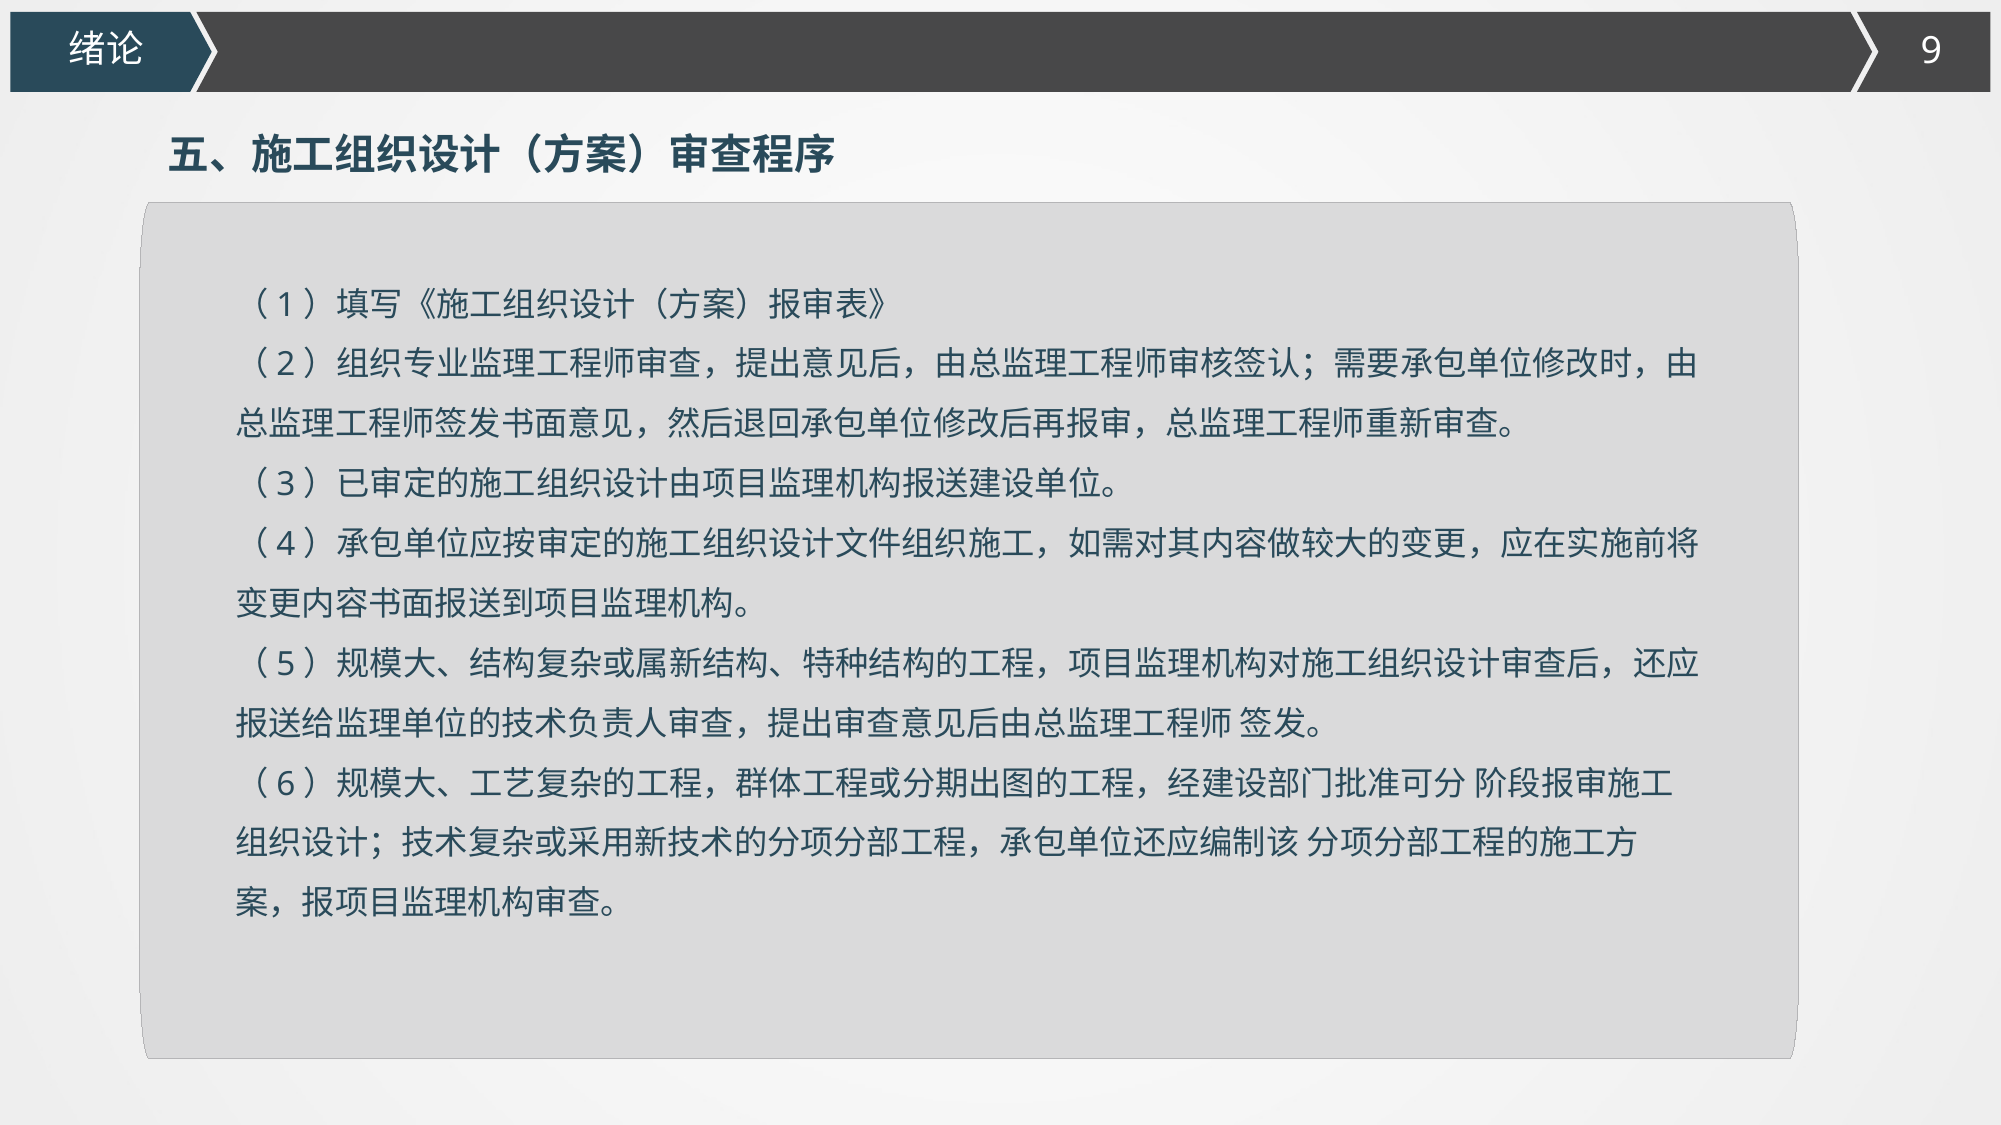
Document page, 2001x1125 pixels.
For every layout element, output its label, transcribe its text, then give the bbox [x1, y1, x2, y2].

text_box 绪论 [46, 17, 159, 78]
text_box [139, 202, 1799, 1059]
picture [0, 0, 2001, 1125]
text_box 五、施工组织设计（方案）审查程序 [153, 120, 1013, 186]
text_box （1）填写《施工组织设计（方案）报审表》 （2）组织专业监理工程师审查，提出意见后，由总监理工程师审核签认；需要承包单位修改时，由总监理工程师签发书面意见，然后退回承包单位修改后再报审，总监理工程师重新审查。 （3）已审定的施工组织设计由项目监理机构报送建设单位。 （4）承包单位应按审定的施工组织设计文件组织施工，如需对其内容做较大的变更，应在实施前将变更内容书面报送到项目监理机构。 （5）规模大、结构复杂或属新结构、特种结构的工程，项目监理机构对施工组织设计审查后，还应报送给监理单位的技术负责人审查，提出审查意见后由总监理工程师 签发。 （6）规模大、工艺复杂的工程，群体工程或分期出图的工程，经建设部门批准可分 阶段报审施工组织设计；技术复杂或采用新技术的分项分部工程，承包单位还应编制该 分项分部工程的施工方案，报项目监理机构审查。 [220, 255, 1718, 929]
